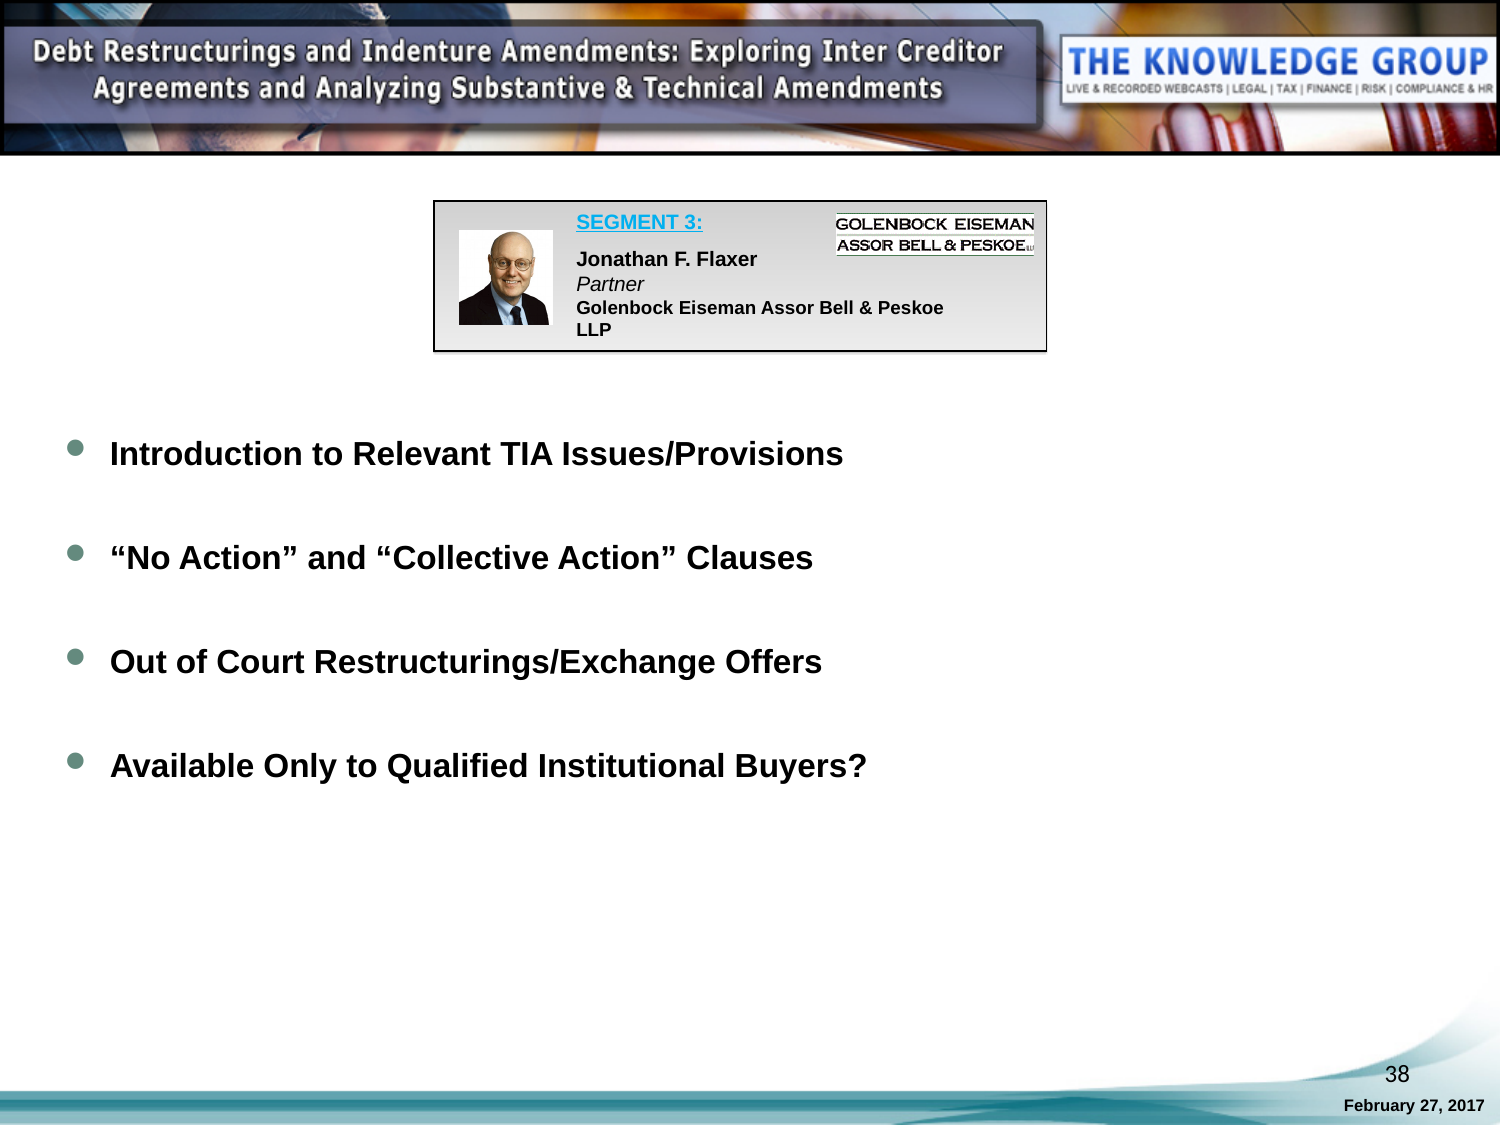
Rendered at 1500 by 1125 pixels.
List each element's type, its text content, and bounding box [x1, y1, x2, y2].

picture [0, 0, 1500, 1125]
text_box Introduction to Relevant TIA Issues/Provisions “No Action” and “Collective Action” Clauses Out of Court Restructurings/Exchange Offers Available Only to Qualified Institutional Buyers? [50, 425, 1450, 844]
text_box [433, 200, 1047, 352]
text_box February 27, 2017 [1100, 1087, 1500, 1123]
slide_number 38 [1074, 1042, 1425, 1103]
